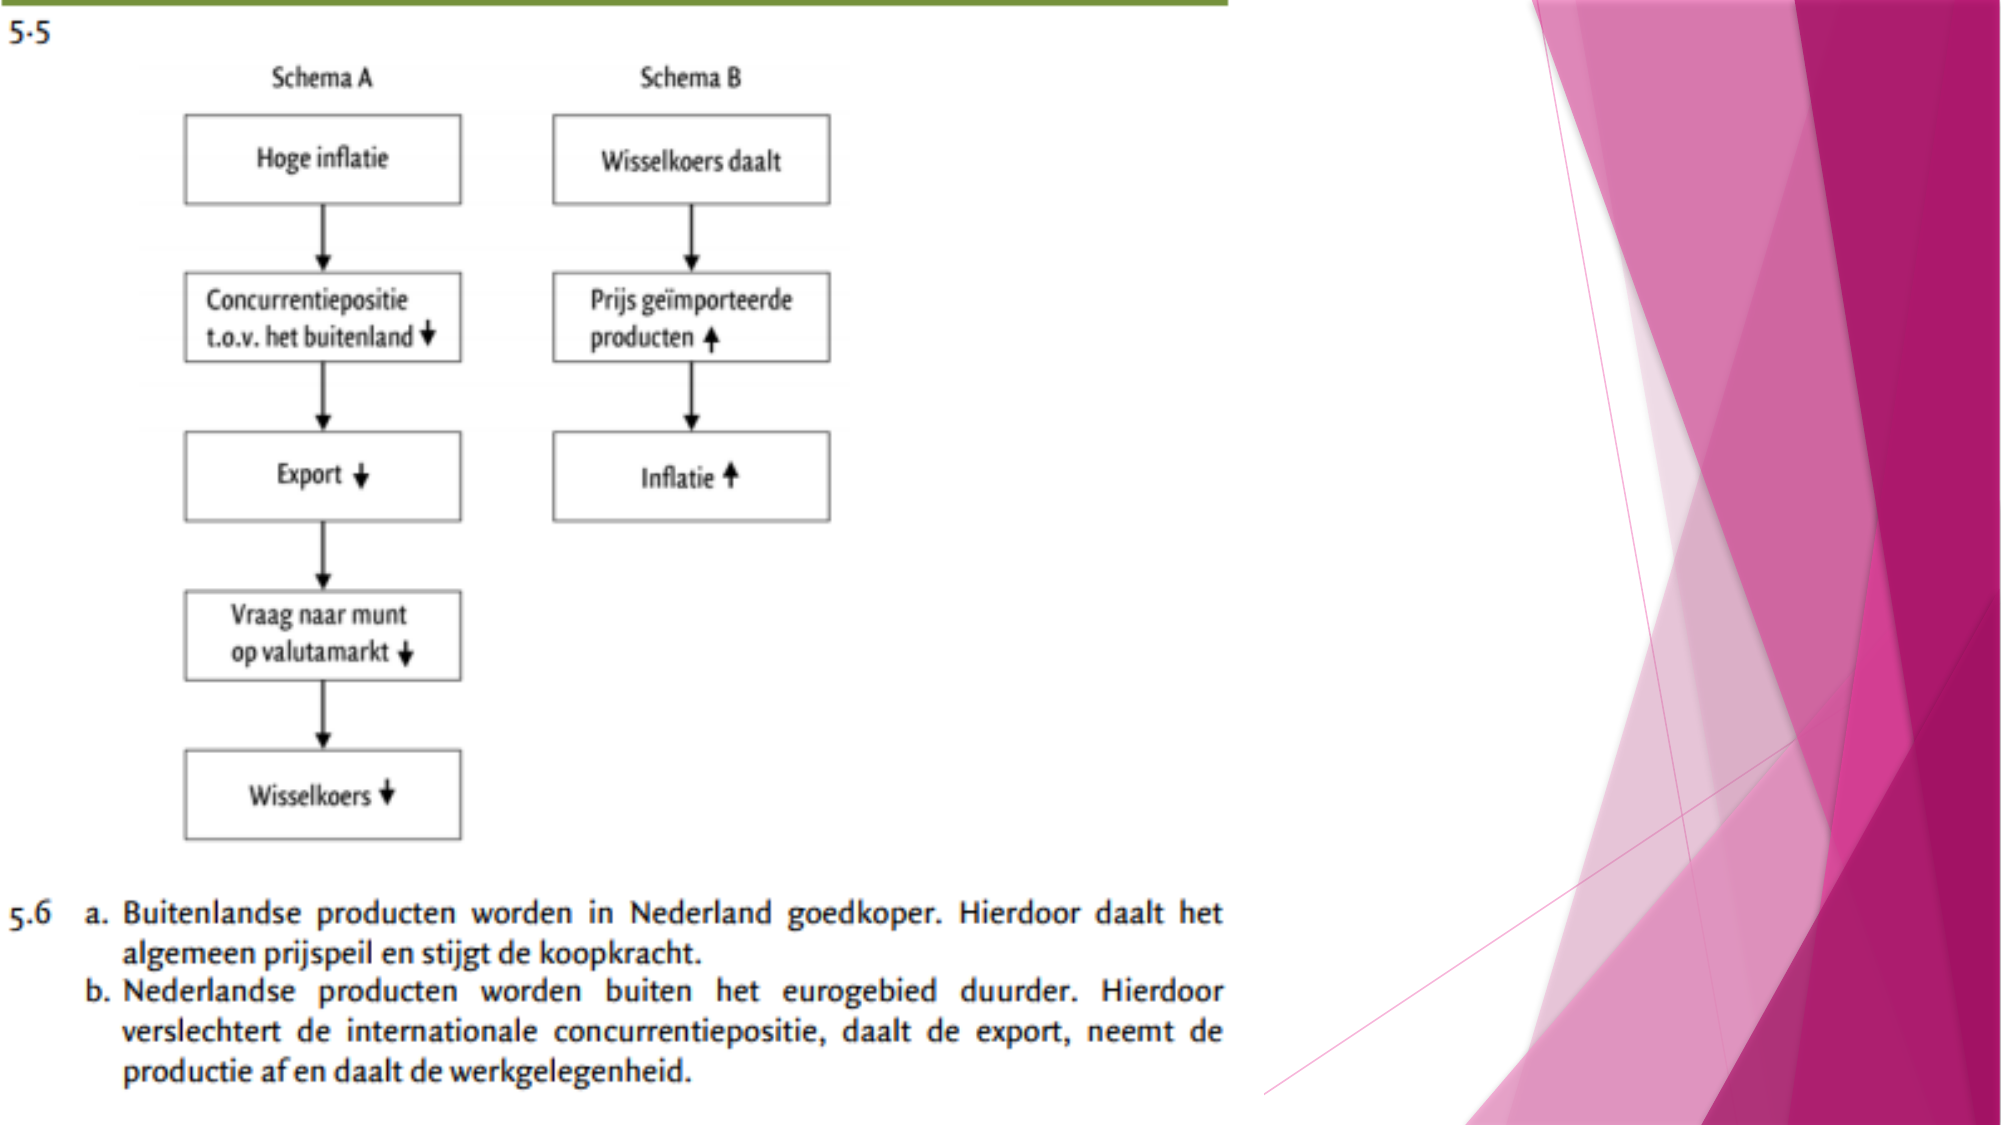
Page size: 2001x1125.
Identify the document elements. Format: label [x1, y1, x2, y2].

picture [0, 0, 1276, 1125]
